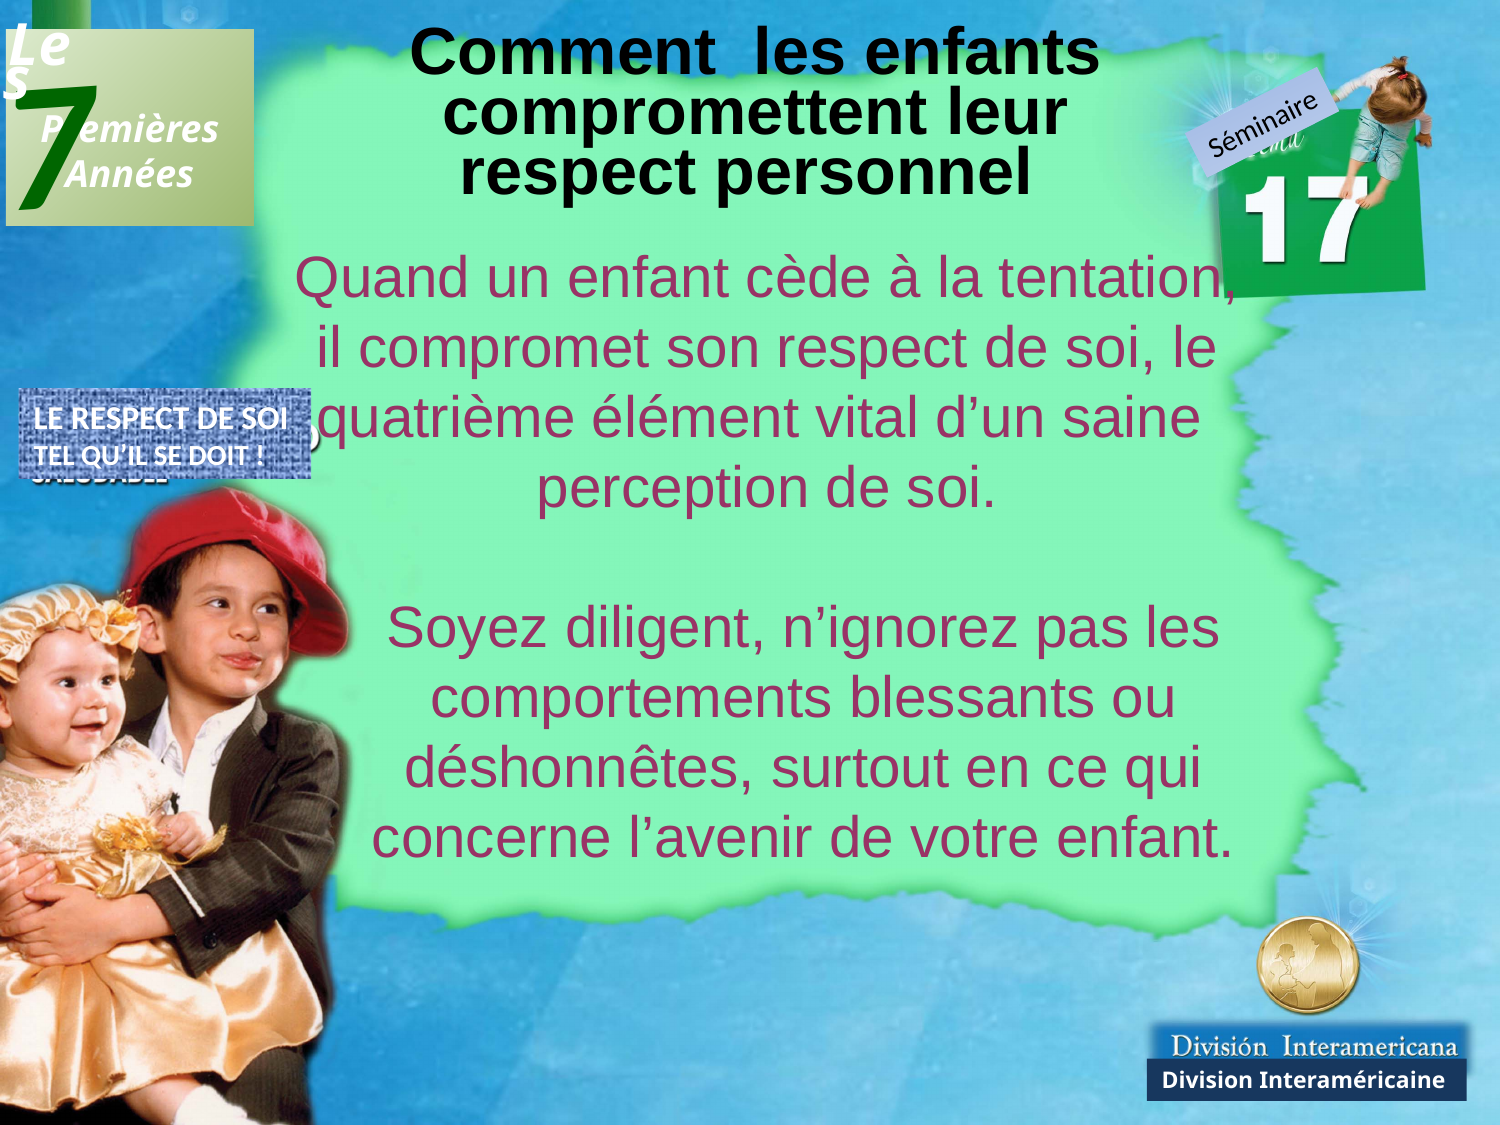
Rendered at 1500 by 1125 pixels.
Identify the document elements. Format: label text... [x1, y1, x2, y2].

text_box Comment les enfants compromettent leur respect personnel [324, 19, 1187, 214]
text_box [0, 17, 255, 256]
text_box Séminaire [1184, 66, 1340, 178]
text_box Quand un enfant cède à la tentation, il compromet son respect de soi, le quatrième élément vital d’un saine perception de soi. Soyez diligent, n’ignorez pas les comportements blessants ou déshonnêtes, surtout en ce qui concerne l’avenir de votre enfant. [265, 231, 1270, 877]
text_box LE RESPECT DE SOI TEL QU’IL SE DOIT ! [18, 388, 312, 479]
picture [0, 0, 1500, 1125]
text_box Division Interaméricaine [1146, 1058, 1467, 1101]
